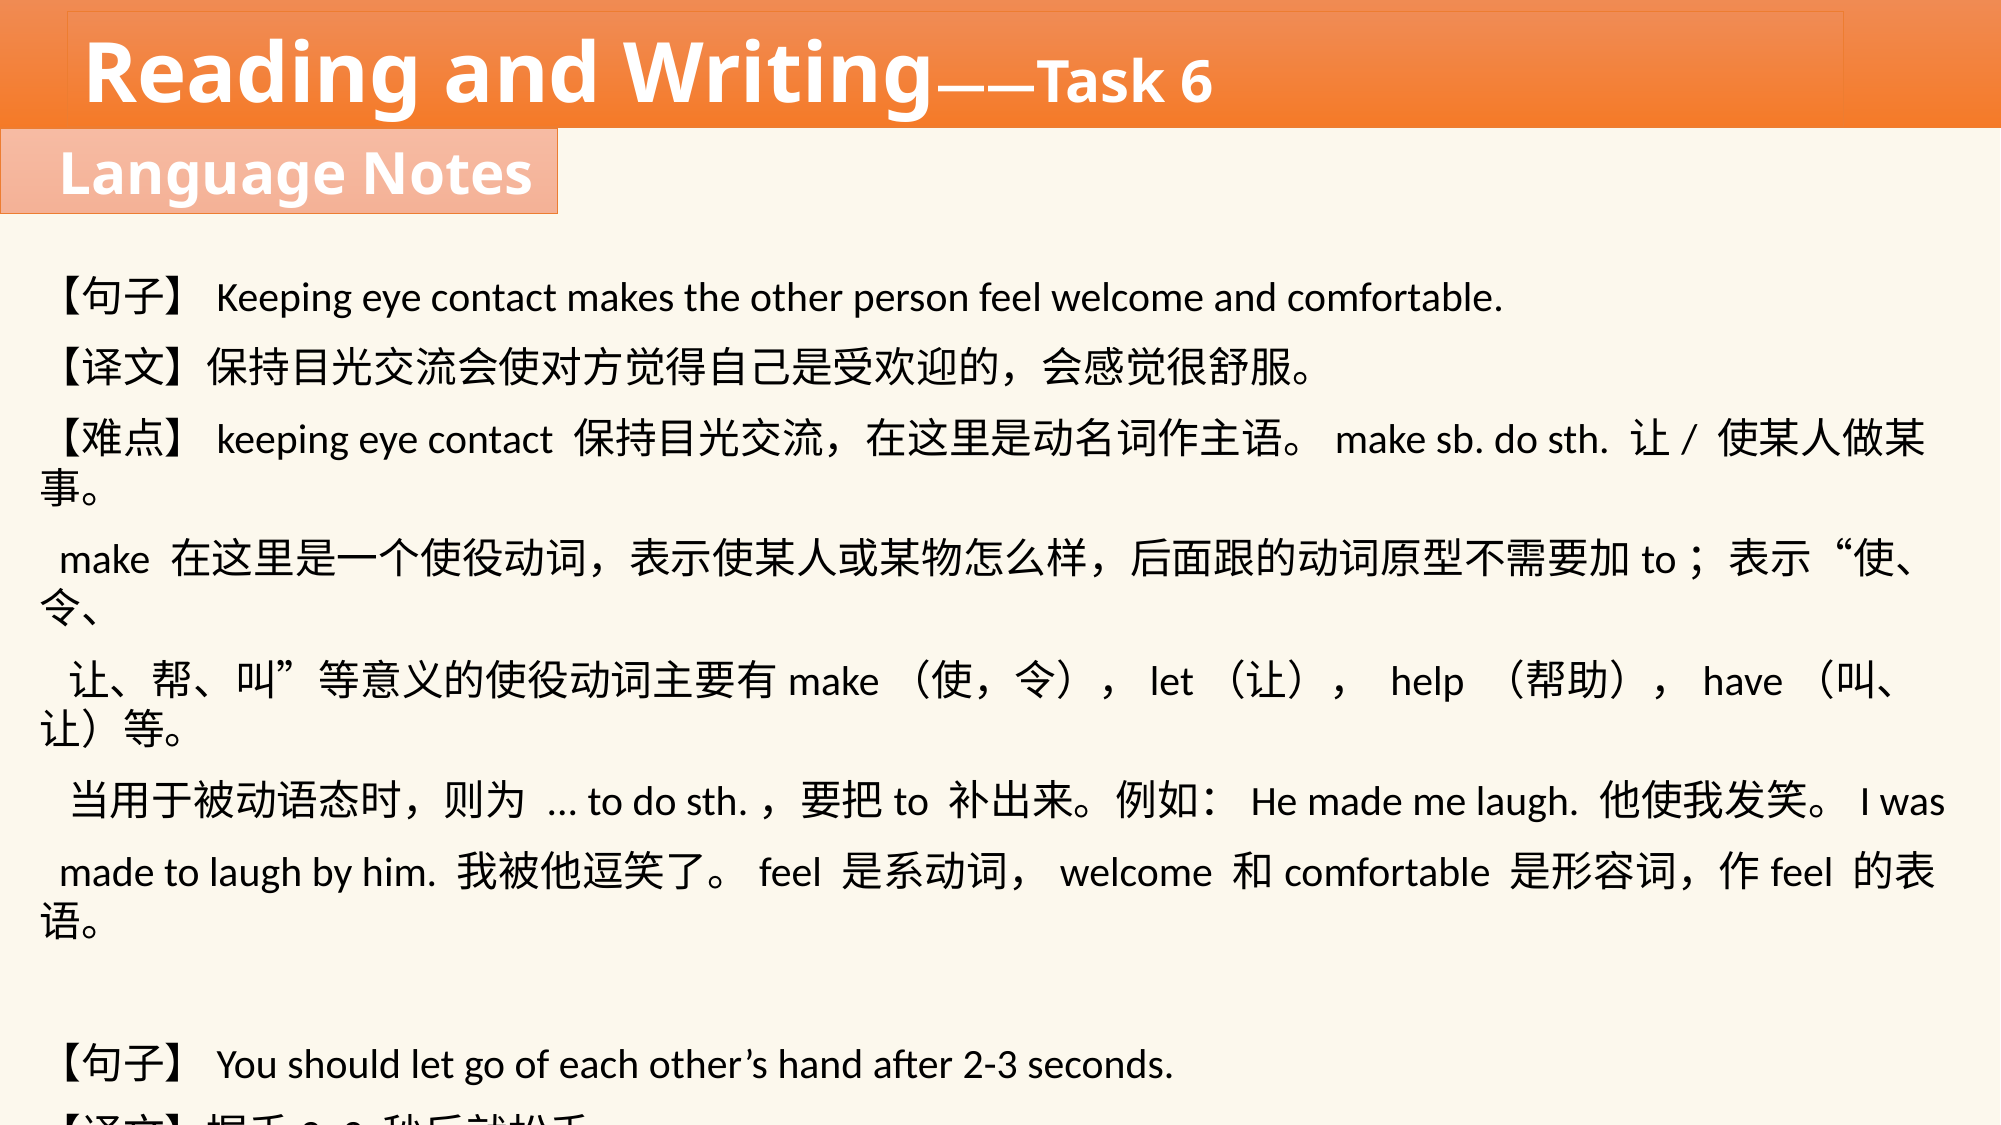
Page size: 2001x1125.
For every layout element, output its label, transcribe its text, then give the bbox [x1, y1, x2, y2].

list 【句子】Keeping eye contact makes the other person feel welcome and comfortable. 【译文】保持目光交流会使对方觉得自己是受欢迎的，会感觉很舒服。 【难点】keeping eye contact 保持目光交流，在这里是动名词作主语。make sb. do sth. 让/ 使某人做某事。 make 在这里是一个使役动词，表示使某人或某物怎么样，后面跟的动词原型不需要加to；表示“使、令、 让、帮、叫”等意义的使役动词主要有make（使，令），let（让）， help （帮助），have（叫、让）等。 当用于被动语态时，则为 ... to do sth.，要把to 补出来。例如：He made me laugh. 他使我发笑。I was made to laugh by him. 我被他逗笑了。feel 是系动词，welcome 和comfortable 是形容词，作feel 的表语。 【句子】You should let go of each other’s hand after 2-3 seconds. 【译文】握手2~3 秒后就松手。 【难点】let go of sth. 放开，让……离开。例如：Let go of me! 让我走! [24, 262, 1978, 1115]
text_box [0, 0, 2000, 215]
